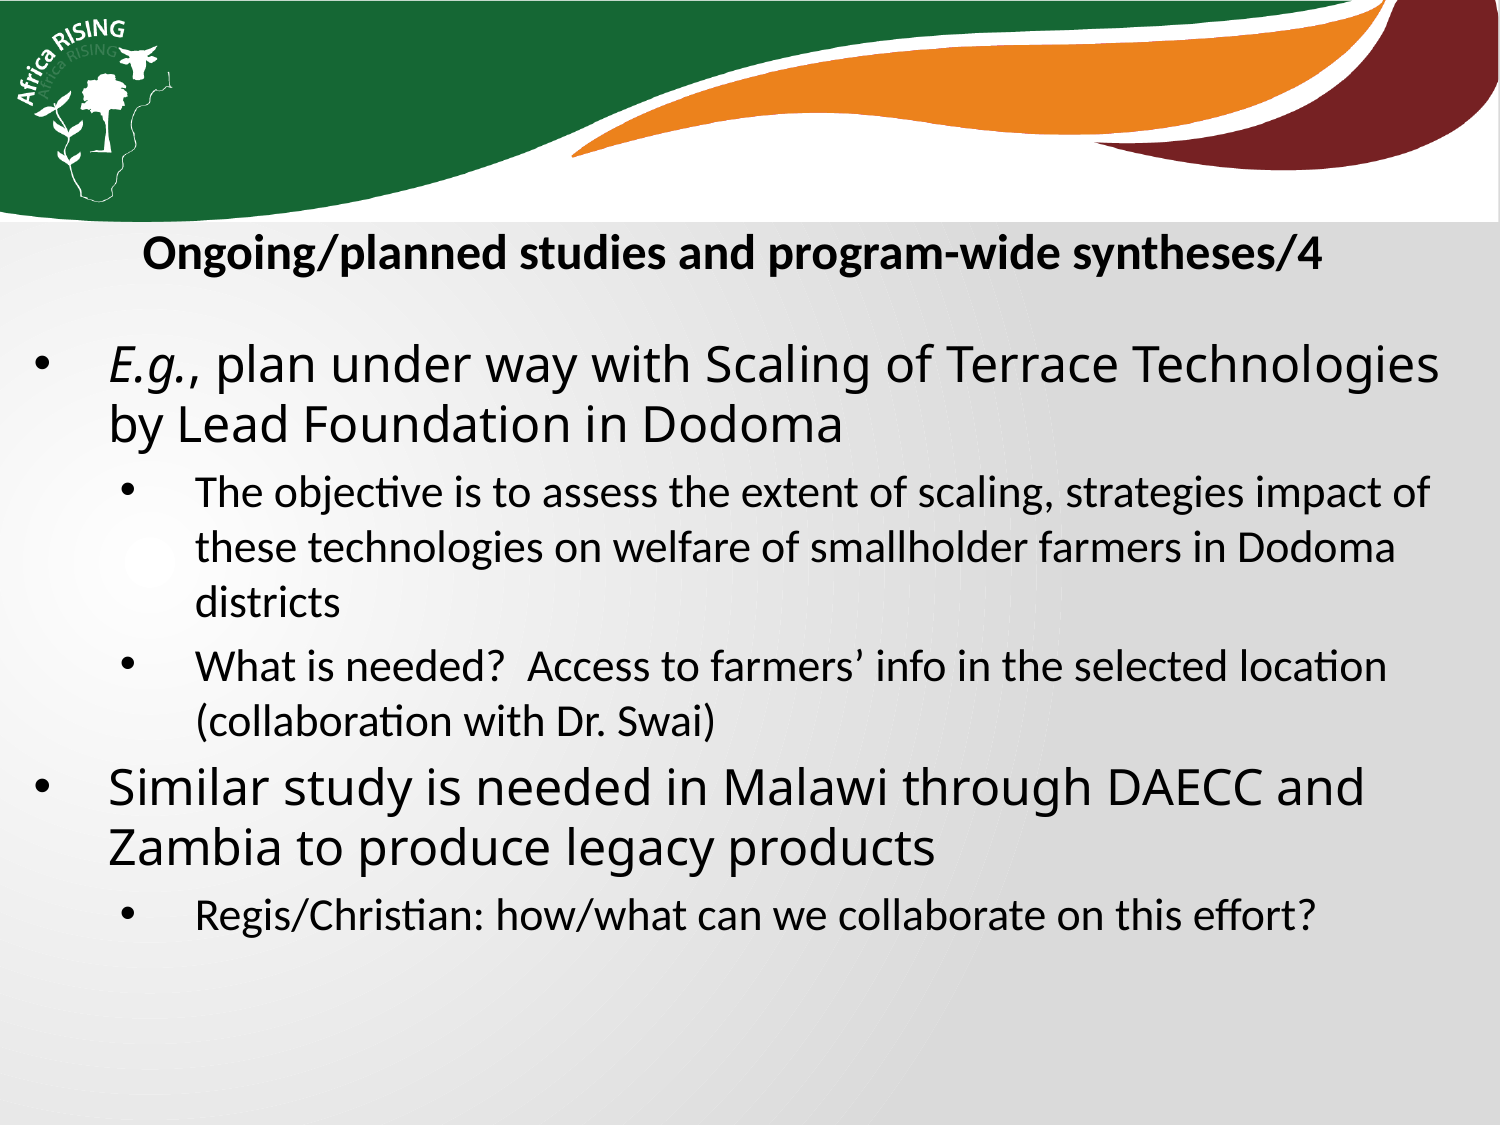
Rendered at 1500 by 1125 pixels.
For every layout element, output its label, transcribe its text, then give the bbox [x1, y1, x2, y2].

list E.g., plan under way with Scaling of Terrace Technologies by Lead Foundation in Dodoma The objective is to assess the extent of scaling, strategies impact of these technologies on welfare of smallholder farmers in Dodoma districts What is needed? Access to farmers’ info in the selected location (collaboration with Dr. Swai) Similar study is needed in Malawi through DAECC and Zambia to produce legacy products Regis/Christian: how/what can we collaborate on this effort? [0, 325, 1488, 1113]
text_box Ongoing/planned studies and program-wide syntheses/4 [0, 212, 1500, 325]
picture [0, 0, 1499, 212]
